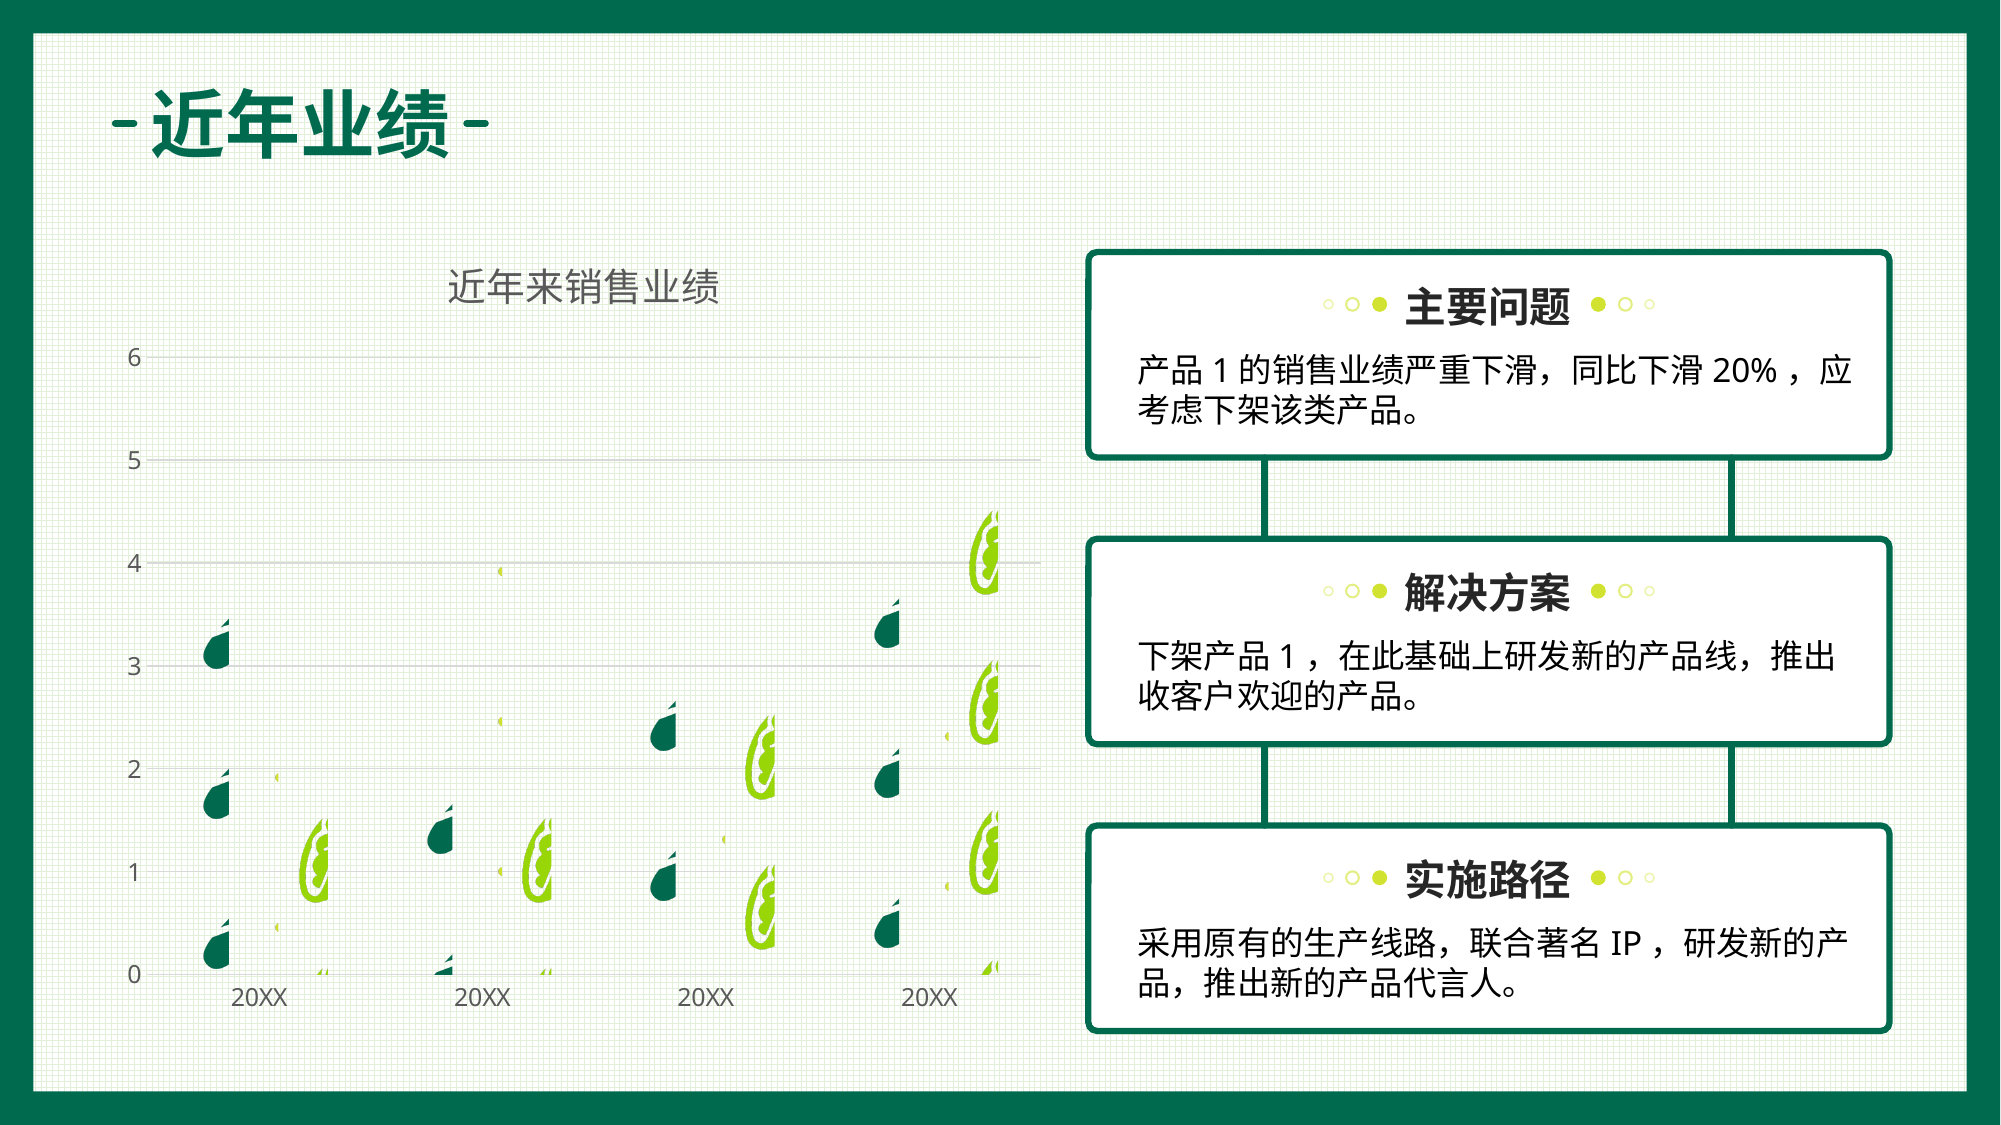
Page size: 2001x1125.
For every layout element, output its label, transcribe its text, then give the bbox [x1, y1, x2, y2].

text_box [1087, 824, 1891, 1032]
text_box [1323, 849, 1654, 908]
list 近年业绩 [146, 77, 455, 169]
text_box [1323, 276, 1654, 335]
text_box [1323, 562, 1654, 622]
text_box 采用原有的生产线路，联合著名IP，研发新的产品，推出新的产品代言人。 [1136, 921, 1871, 1003]
text_box 下架产品1，在此基础上研发新的产品线，推出收客户欢迎的产品。 [1136, 635, 1871, 717]
text_box [1087, 537, 1891, 746]
text_box 产品1的销售业绩严重下滑，同比下滑20%，应考虑下架该类产品。 [1136, 348, 1871, 430]
chart [108, 220, 1060, 1032]
text_box [1087, 251, 1891, 459]
